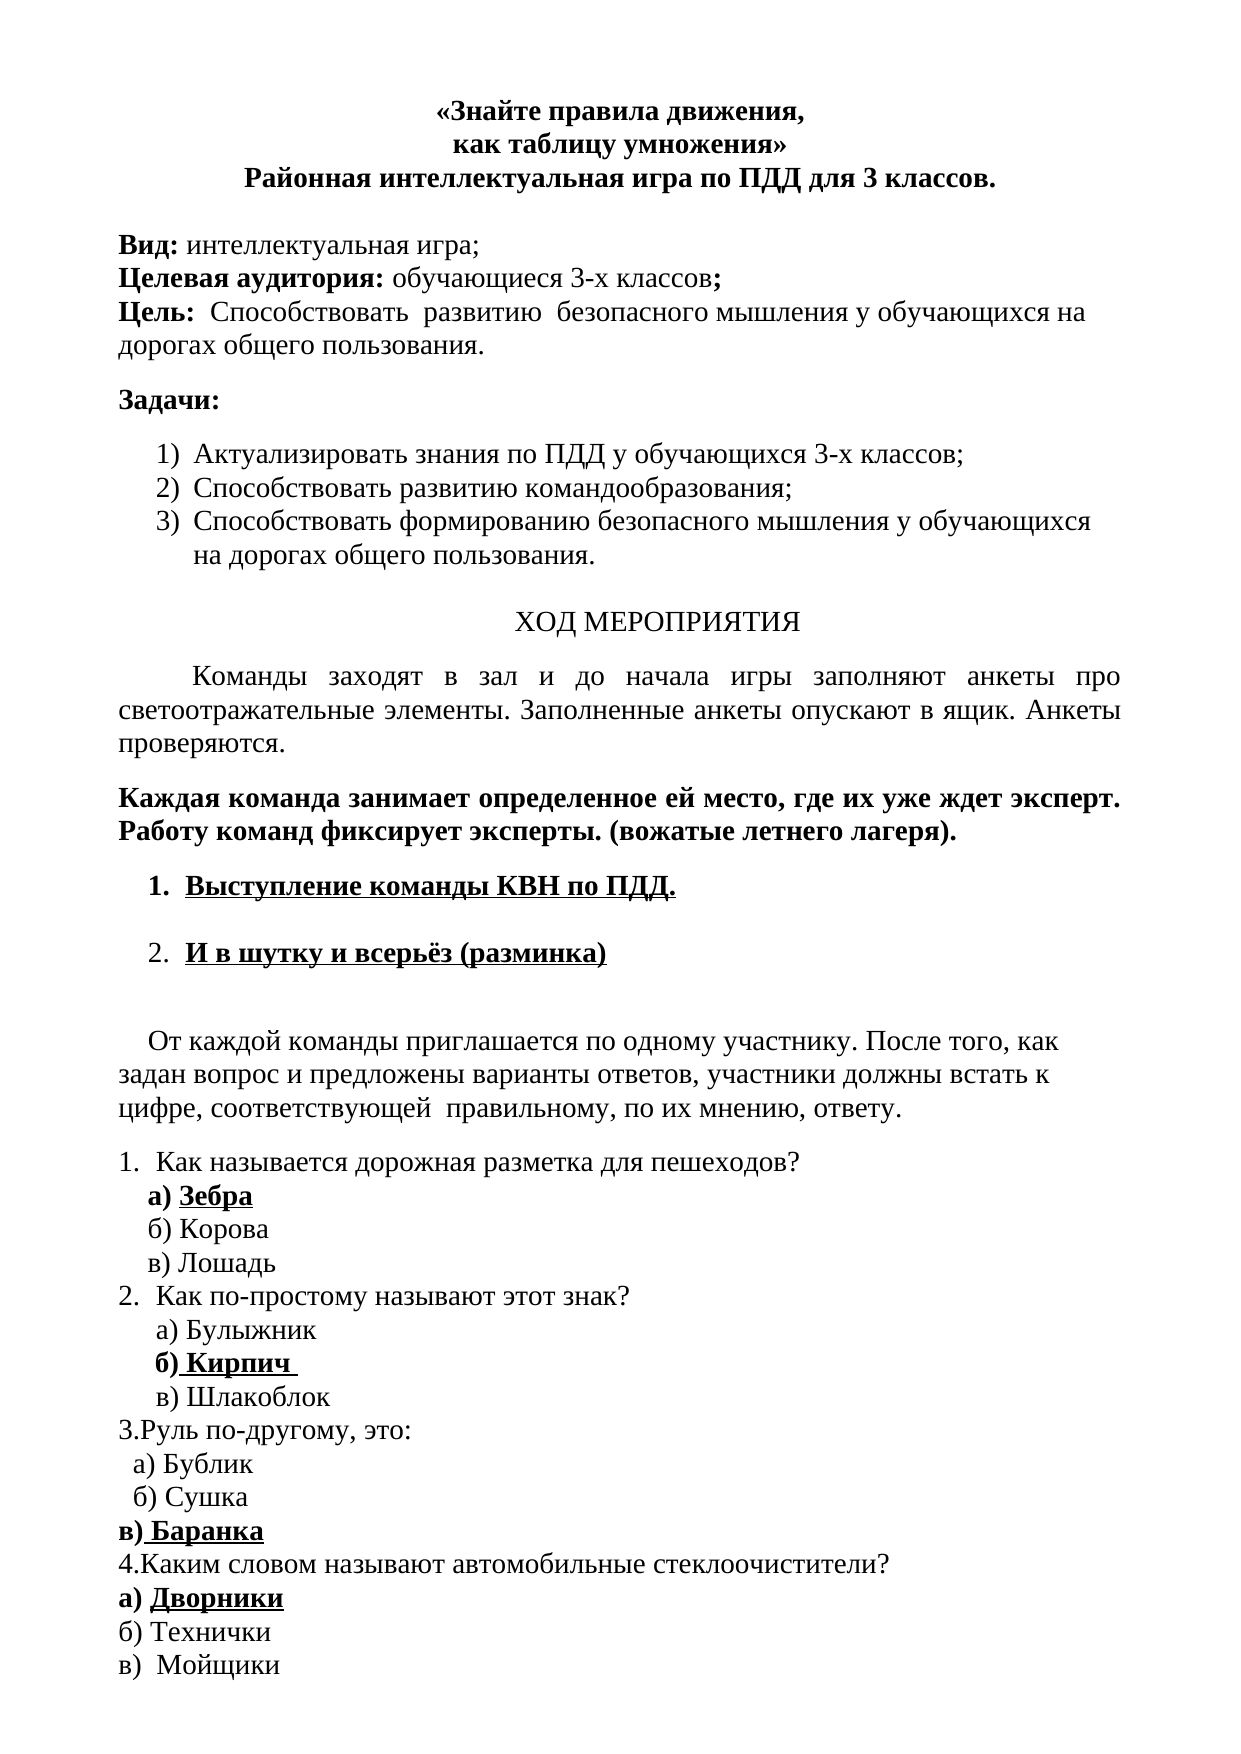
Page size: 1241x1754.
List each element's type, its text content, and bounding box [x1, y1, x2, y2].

list И в шутку и всерьёз (разминка) [148, 935, 1122, 968]
list Актуализировать знания по ПДД у обучающихся 3-х классов; [156, 436, 1122, 470]
list Способствовать развитию командообразования; [156, 470, 1122, 503]
list Как называется дорожная разметка для пешеходов? [118, 1144, 1122, 1178]
list ХОД МЕРОПРИЯТИЯ [193, 604, 1122, 637]
list Выступление команды КВН по ПДД. [148, 868, 1122, 901]
list Как по-простому называют этот знак? [118, 1278, 1122, 1312]
list Способствовать формированию безопасного мышления у обучающихся на дорогах общего пользования. [156, 503, 1122, 570]
